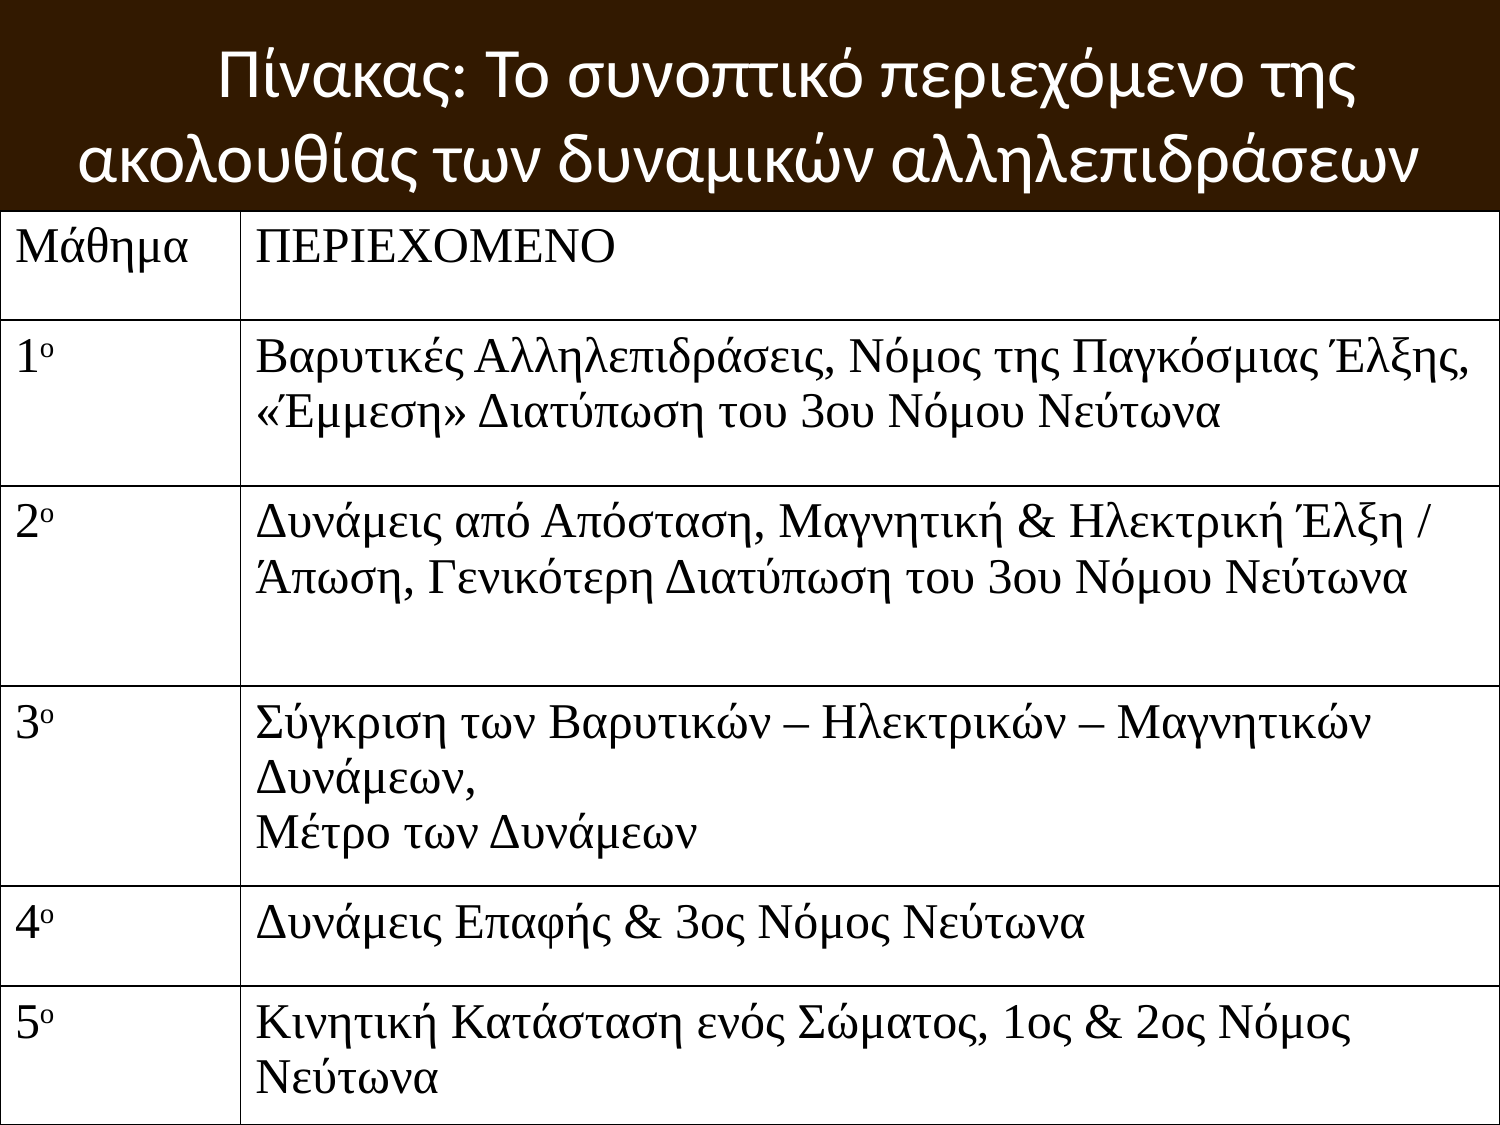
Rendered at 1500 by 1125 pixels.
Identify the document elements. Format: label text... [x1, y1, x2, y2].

table_cell 4ο [1, 887, 240, 985]
table_cell Κινητική Κατάσταση ενός Σώματος, 1ος & 2ος Νόμος Νεύτωνα [241, 987, 1499, 1124]
table_cell 2ο [1, 487, 240, 685]
table_cell Βαρυτικές Αλληλεπιδράσεις, Νόμος της Παγκόσμιας Έλξης, «Έμμεση» Διατύπωση του 3ου Νόμου Νεύτωνα [241, 321, 1499, 485]
table_header Μάθημα [1, 212, 240, 319]
table_cell 3ο [1, 687, 240, 885]
table_cell Δυνάμεις από Απόσταση, Μαγνητική & Ηλεκτρική Έλξη / Άπωση, Γενικότερη Διατύπωση του 3ου Νόμου Νεύτωνα [241, 487, 1499, 685]
text_box Πίνακας: Το συνοπτικό περιεχόμενο της ακολουθίας των δυναμικών αλληλεπιδράσεων [0, 0, 1500, 210]
table_cell Σύγκριση των Βαρυτικών – Ηλεκτρικών – Μαγνητικών Δυνάμεων, Μέτρο των Δυνάμεων [241, 687, 1499, 885]
table_cell 1ο [1, 321, 240, 485]
table_header ΠΕΡΙΕΧΟΜΕΝΟ [241, 212, 1499, 319]
table_cell 5ο [1, 987, 240, 1124]
table_cell Δυνάμεις Επαφής & 3ος Νόμος Νεύτωνα [241, 887, 1499, 985]
